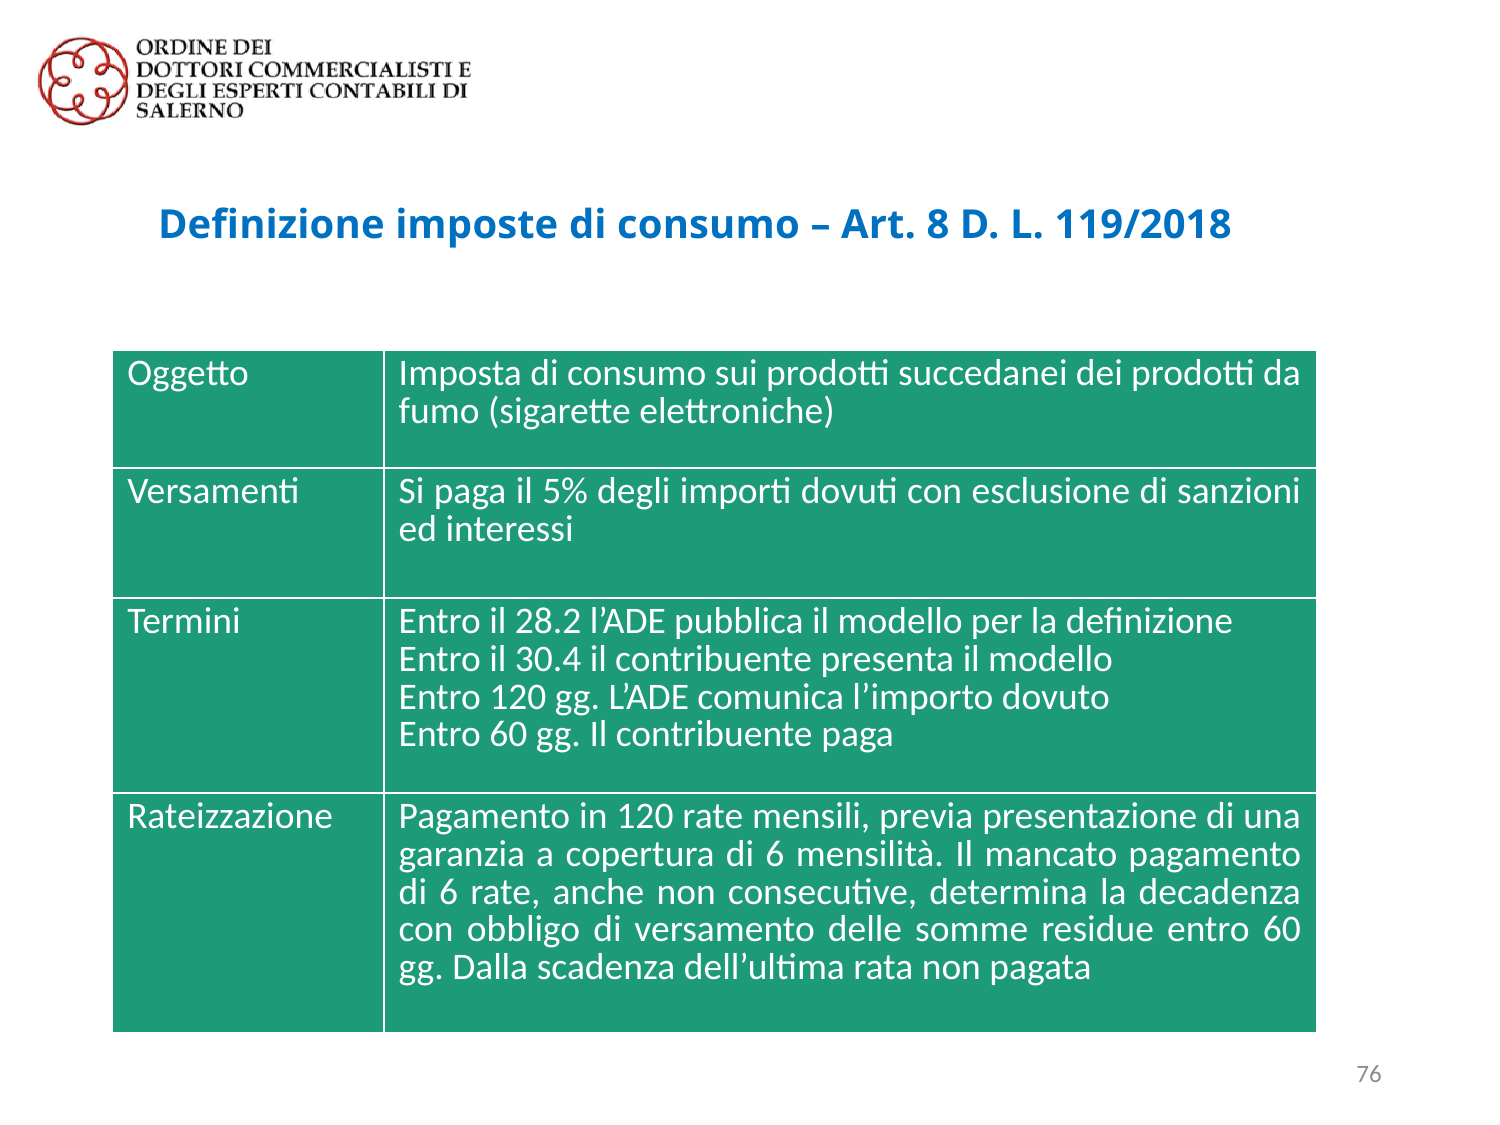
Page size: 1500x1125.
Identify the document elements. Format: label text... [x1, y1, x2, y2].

table_cell Termini [113, 599, 383, 792]
table_cell Rateizzazione [113, 794, 383, 1032]
table_cell Si paga il 5% degli importi dovuti con esclusione di sanzioni ed interessi [385, 469, 1316, 597]
table_cell Pagamento in 120 rate mensili, previa presentazione di una garanzia a copertura di 6 mensilità. Il mancato pagamento di 6 rate, anche non consecutive, determina la decadenza con obbligo di versamento delle somme residue entro 60 gg. Dalla scadenza dell’ultima rata non pagata [385, 794, 1316, 1032]
table_header Imposta di consumo sui prodotti succedanei dei prodotti da fumo (sigarette elettroniche) [385, 351, 1316, 467]
table_cell Versamenti [113, 469, 383, 597]
title Definizione imposte di consumo – Art. 8 D. L. 119/2018 [58, 196, 1334, 277]
table_header Oggetto [113, 351, 383, 467]
picture [29, 29, 479, 127]
table_cell Entro il 28.2 l’ADE pubblica il modello per la definizione Entro il 30.4 il contribuente presenta il modello Entro 120 gg. L’ADE comunica l’importo dovuto Entro 60 gg. Il contribuente paga [385, 599, 1316, 792]
slide_number 76 [1059, 1042, 1397, 1103]
